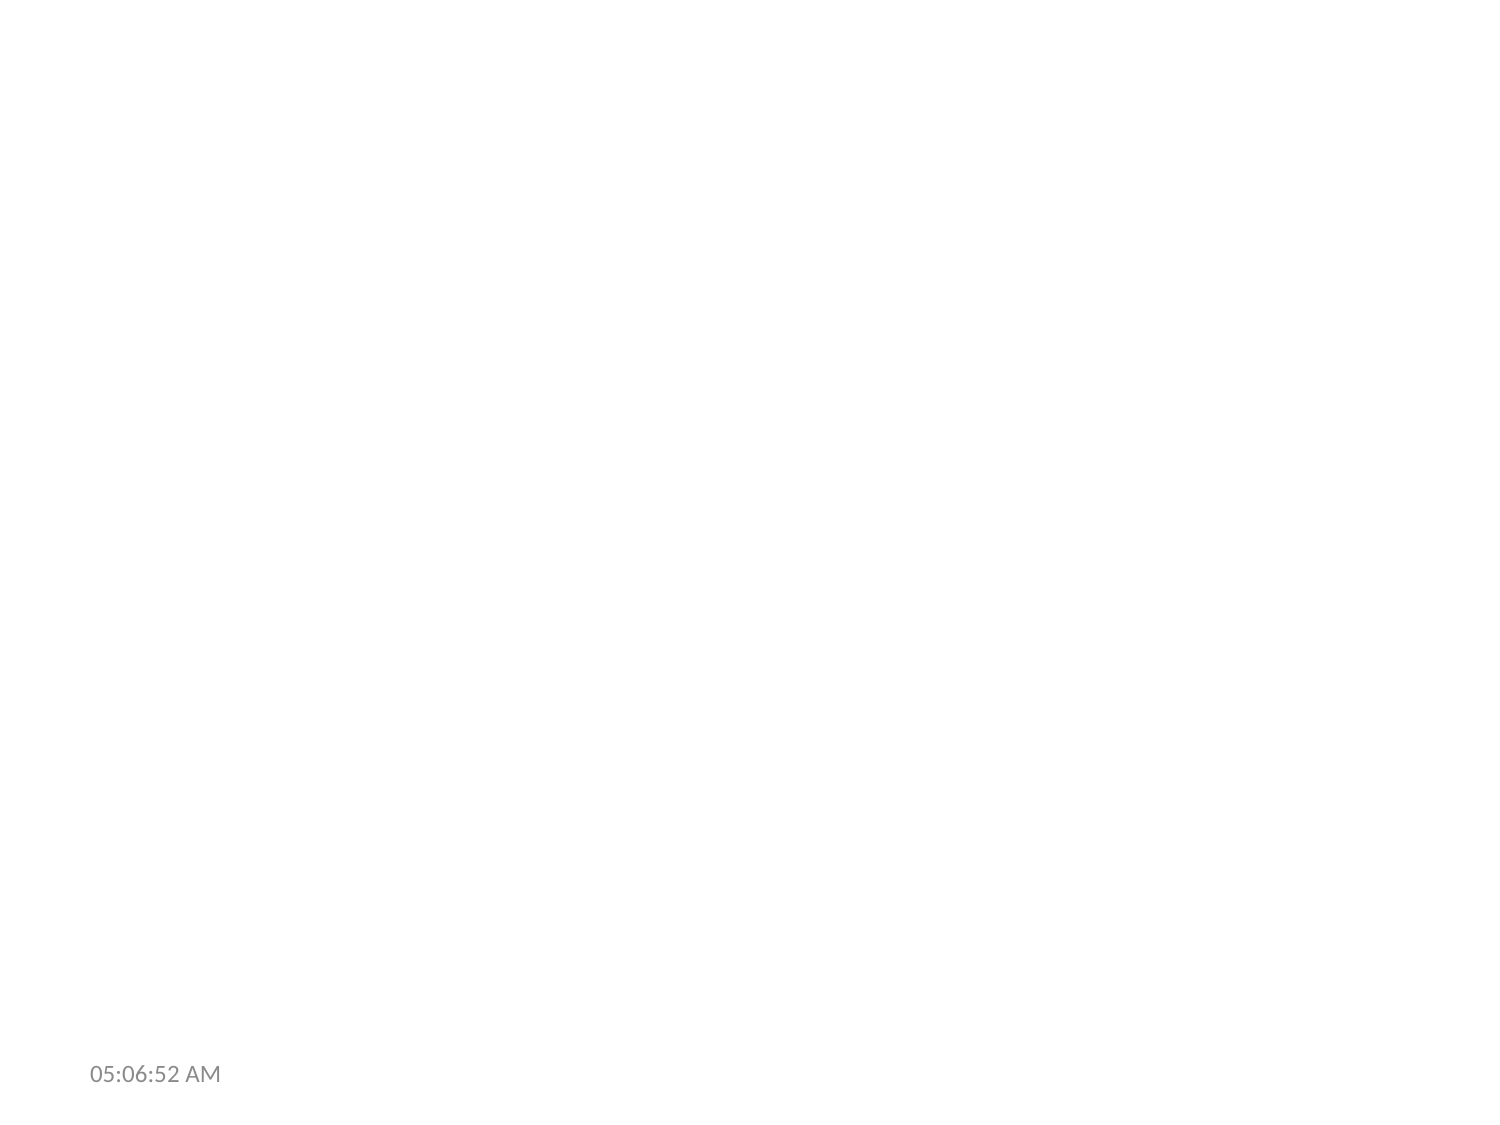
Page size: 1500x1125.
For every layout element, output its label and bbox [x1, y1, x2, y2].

slide_number [75, 1042, 425, 1103]
